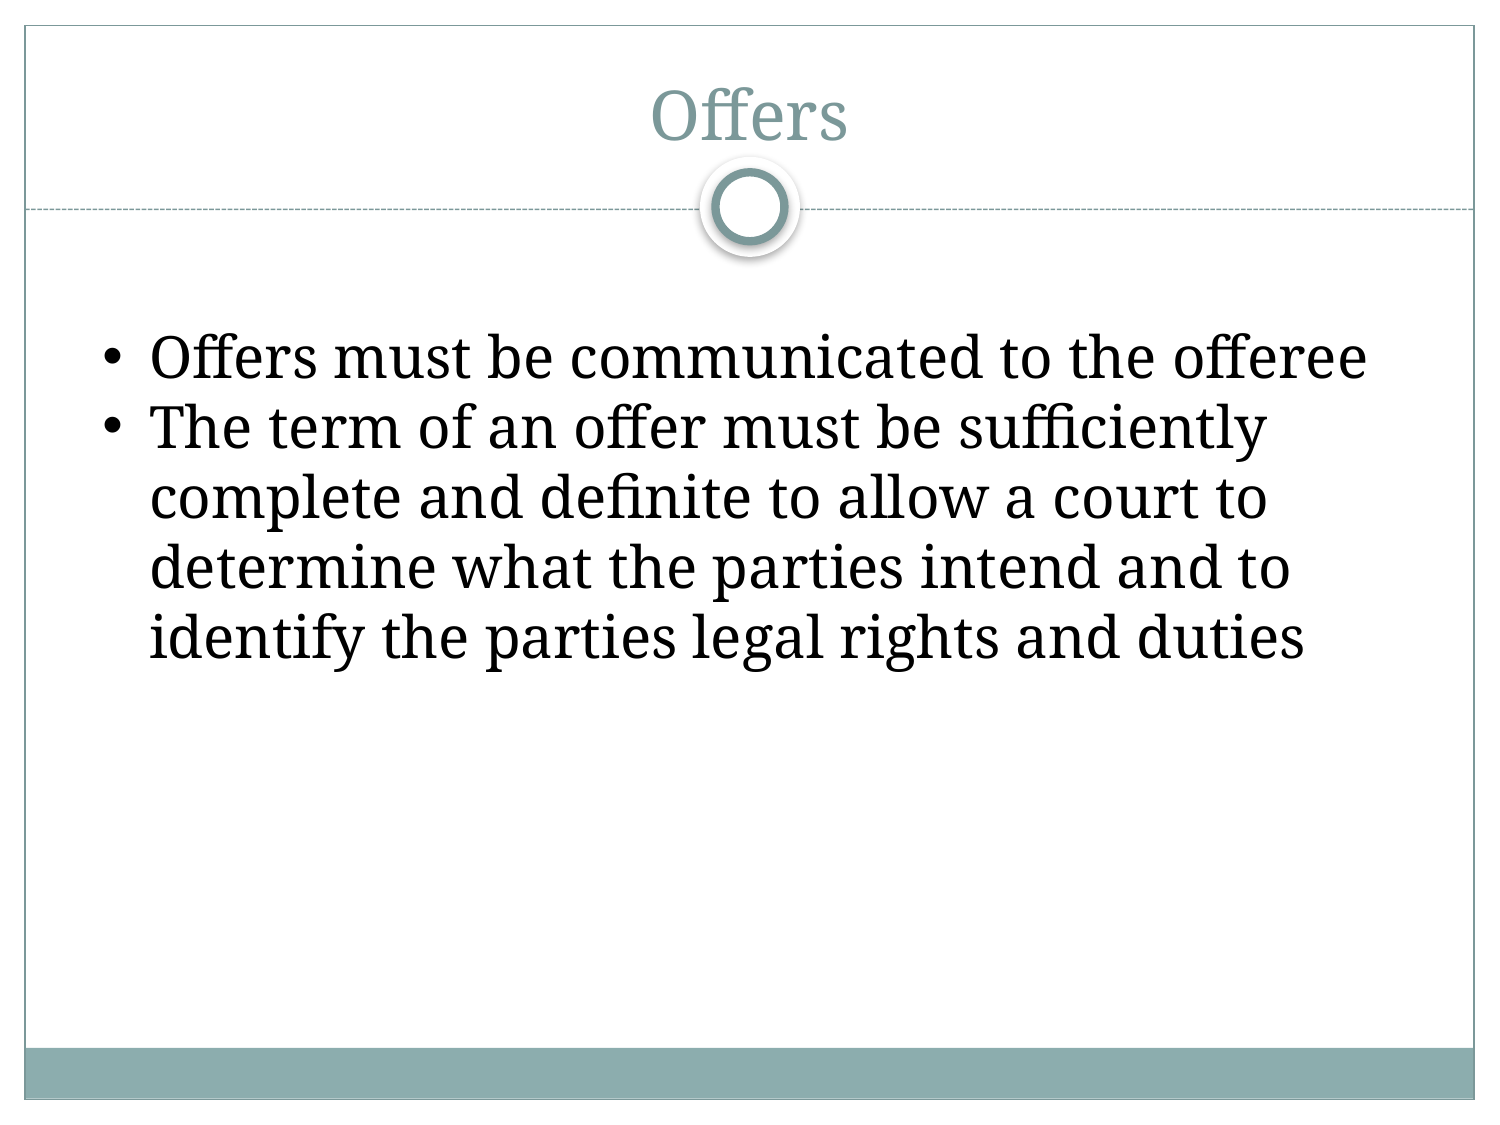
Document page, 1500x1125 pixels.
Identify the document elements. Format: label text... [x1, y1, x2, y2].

text_box Offers must be communicated to the offeree The term of an offer must be sufficiently complete and definite to allow a court to determine what the parties intend and to identify the parties legal rights and duties [87, 312, 1413, 748]
title Offers [49, 37, 1450, 162]
